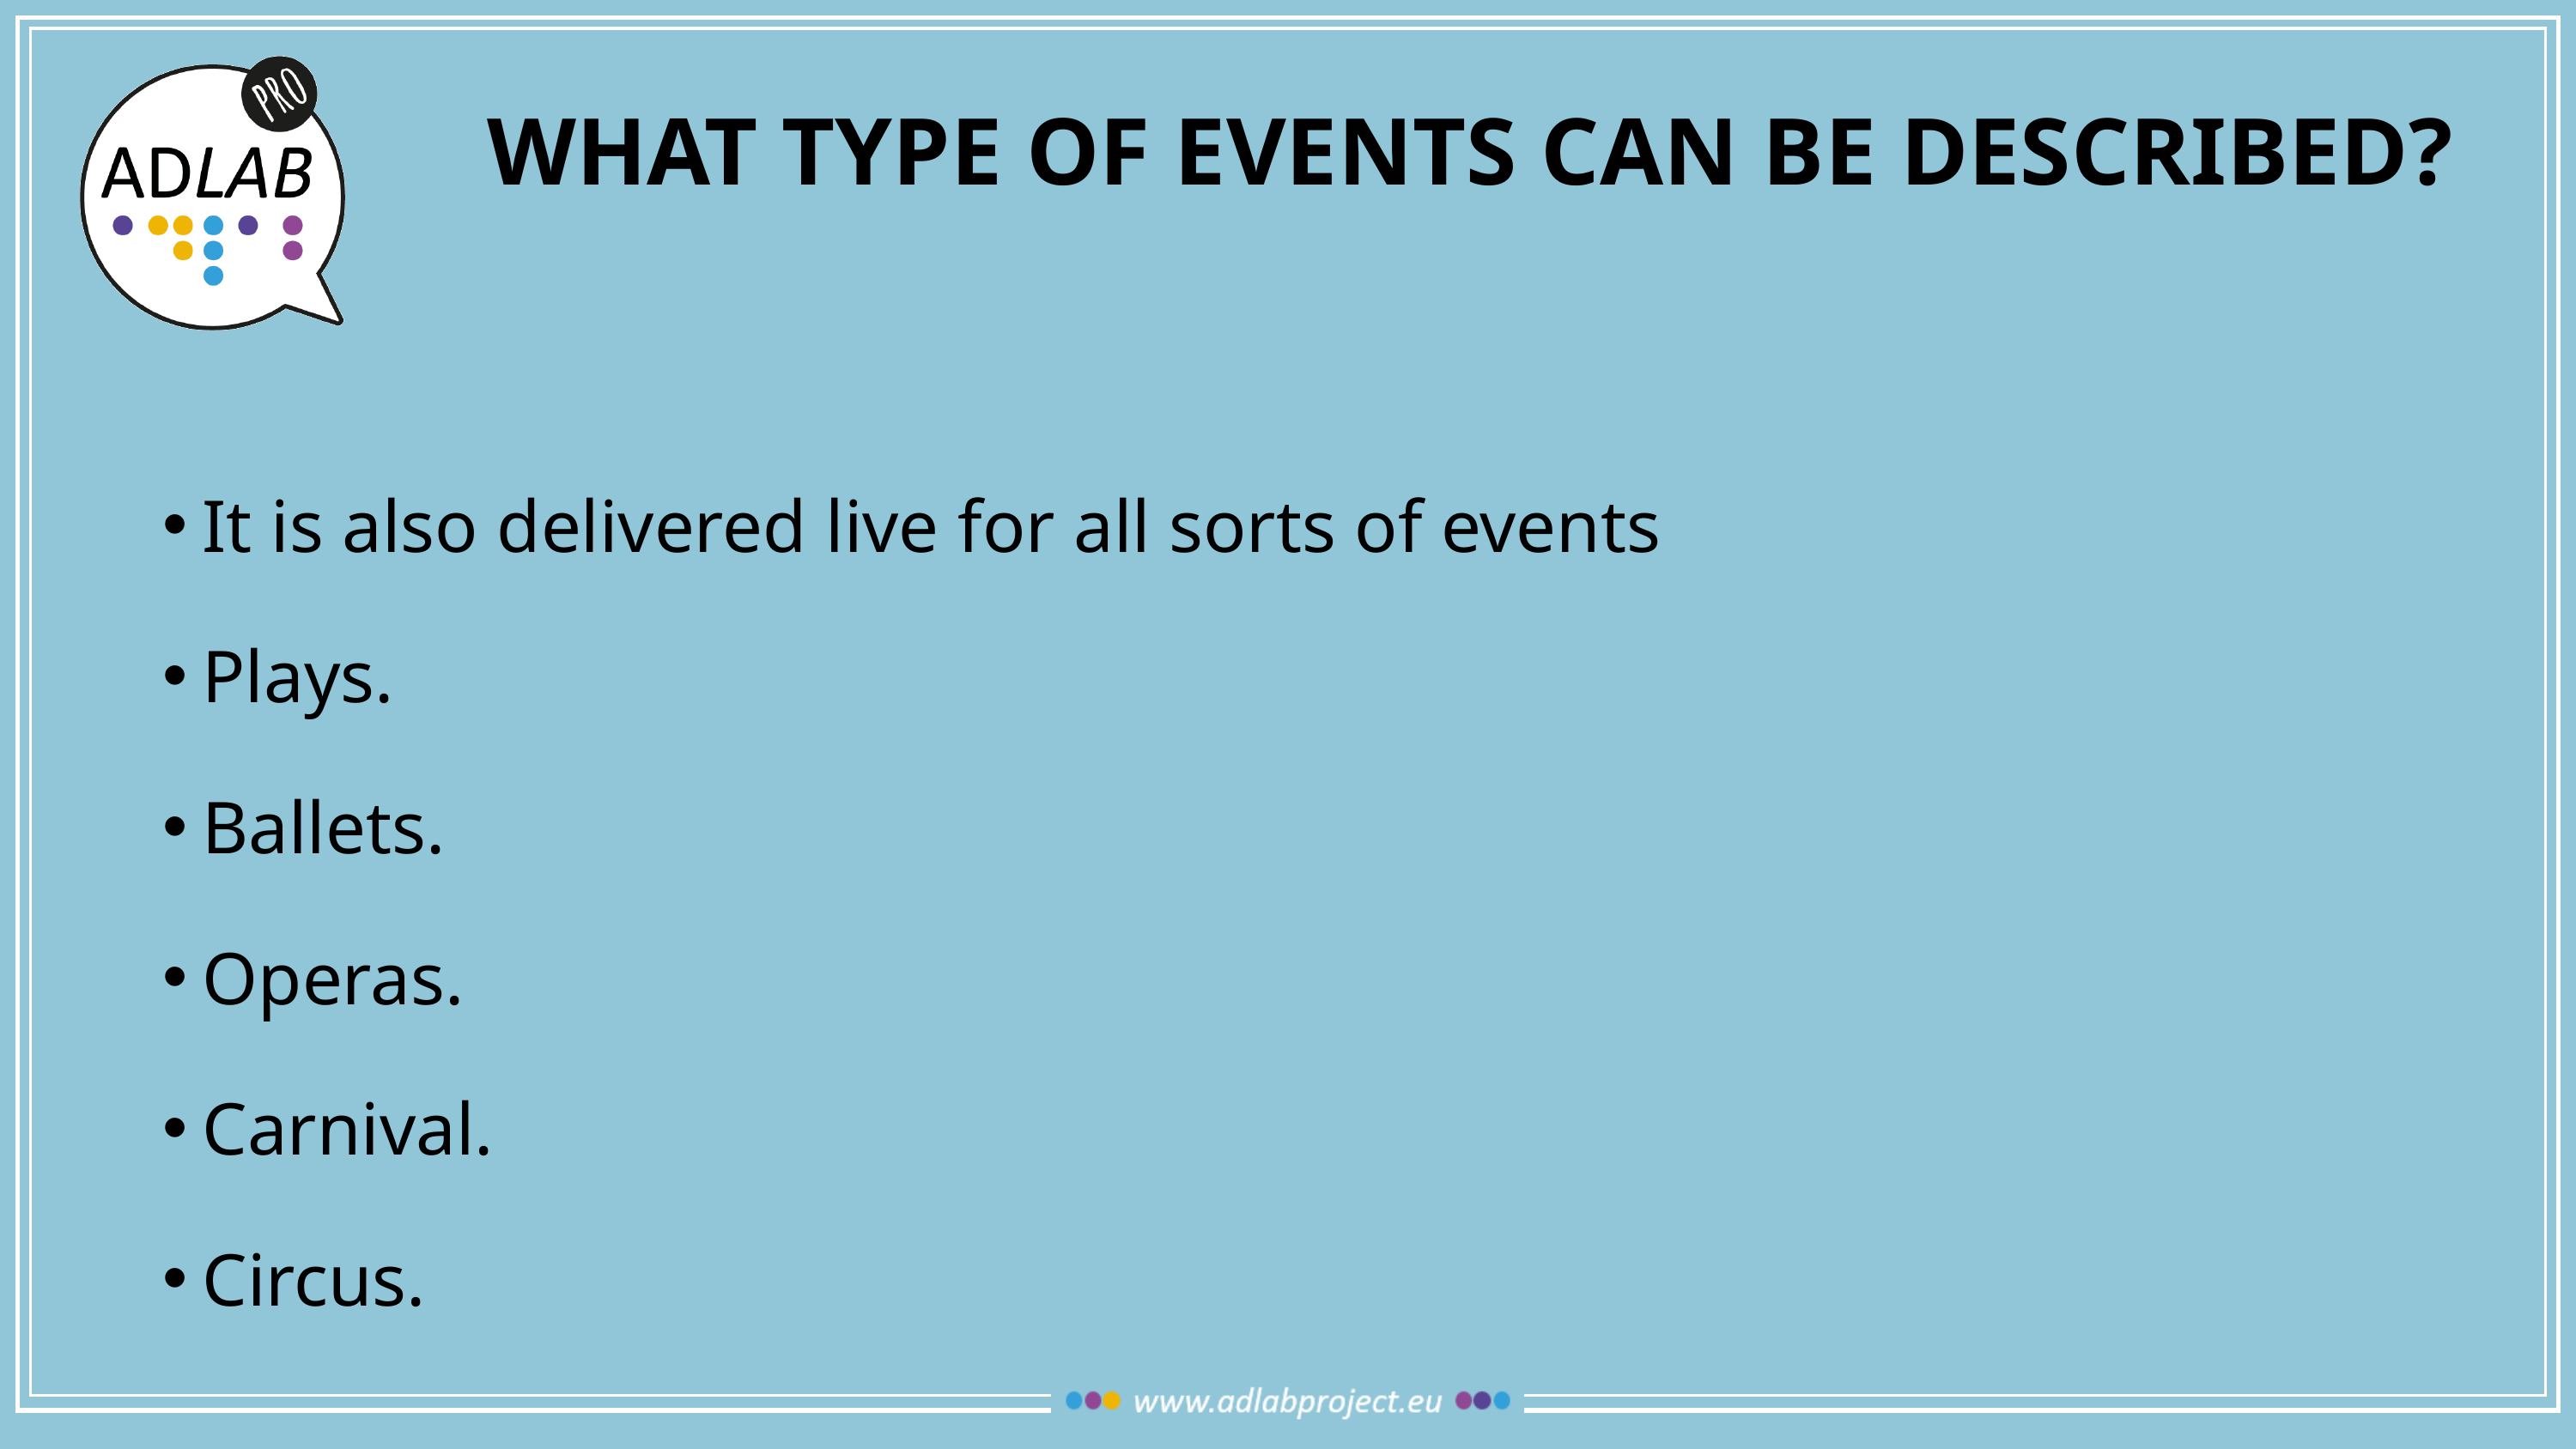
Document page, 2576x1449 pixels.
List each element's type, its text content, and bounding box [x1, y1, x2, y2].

list It is also delivered live for all sorts of events Plays. Ballets. Operas. Carnival. Circus. [150, 431, 2467, 1087]
picture [1051, 1378, 1524, 1429]
picture [72, 49, 353, 330]
title What type of events can be described? [384, 70, 2467, 351]
